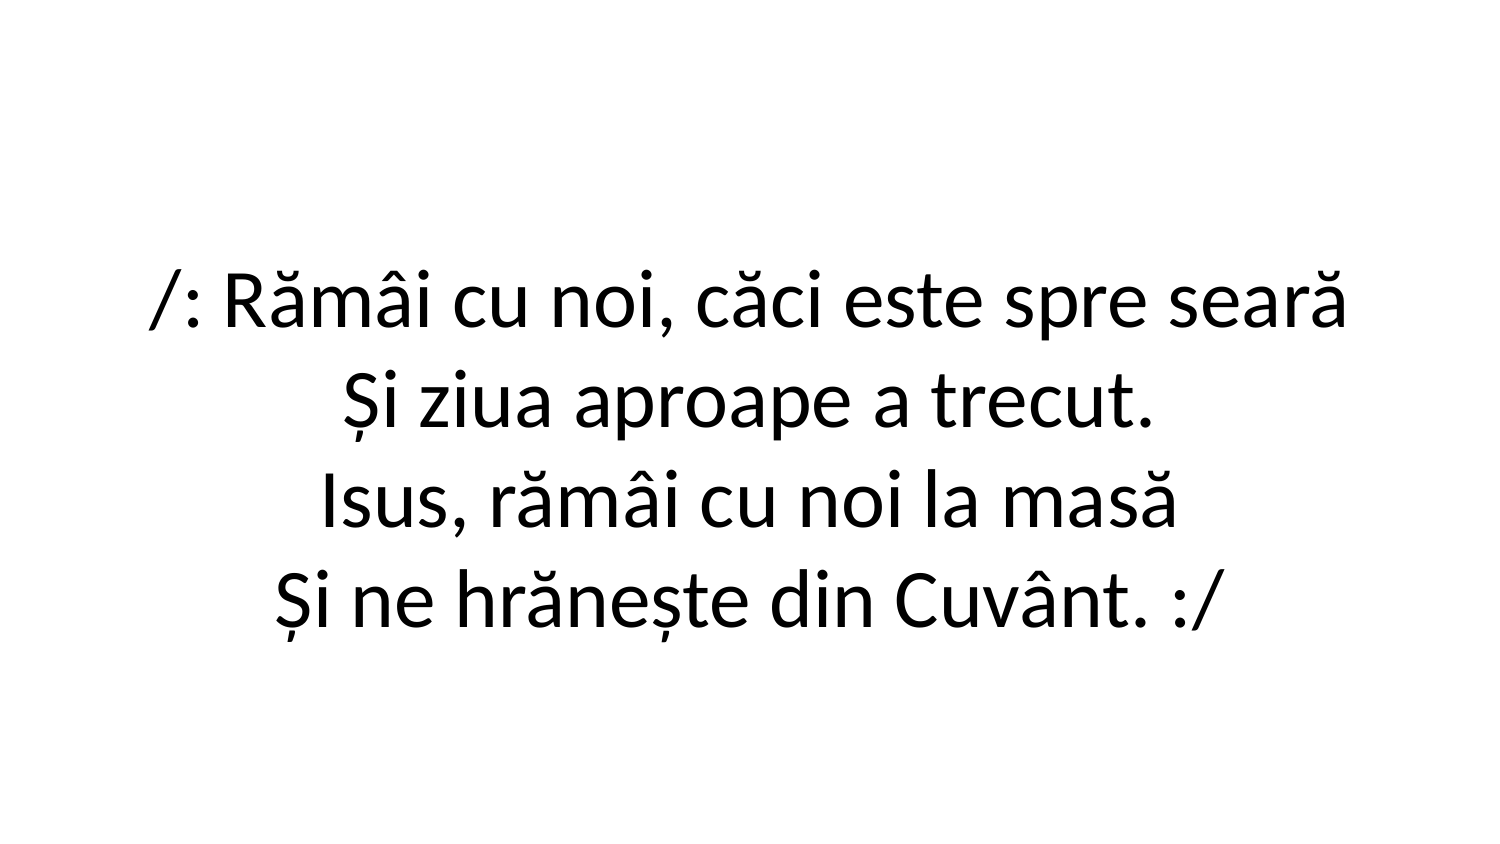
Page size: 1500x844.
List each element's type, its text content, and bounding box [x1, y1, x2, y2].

text_box /: Rămâi cu noi, căci este spre seară Și ziua aproape a trecut. Isus, rămâi cu noi la masă Și ne hrănește din Cuvânt. :/ [134, 192, 1365, 652]
